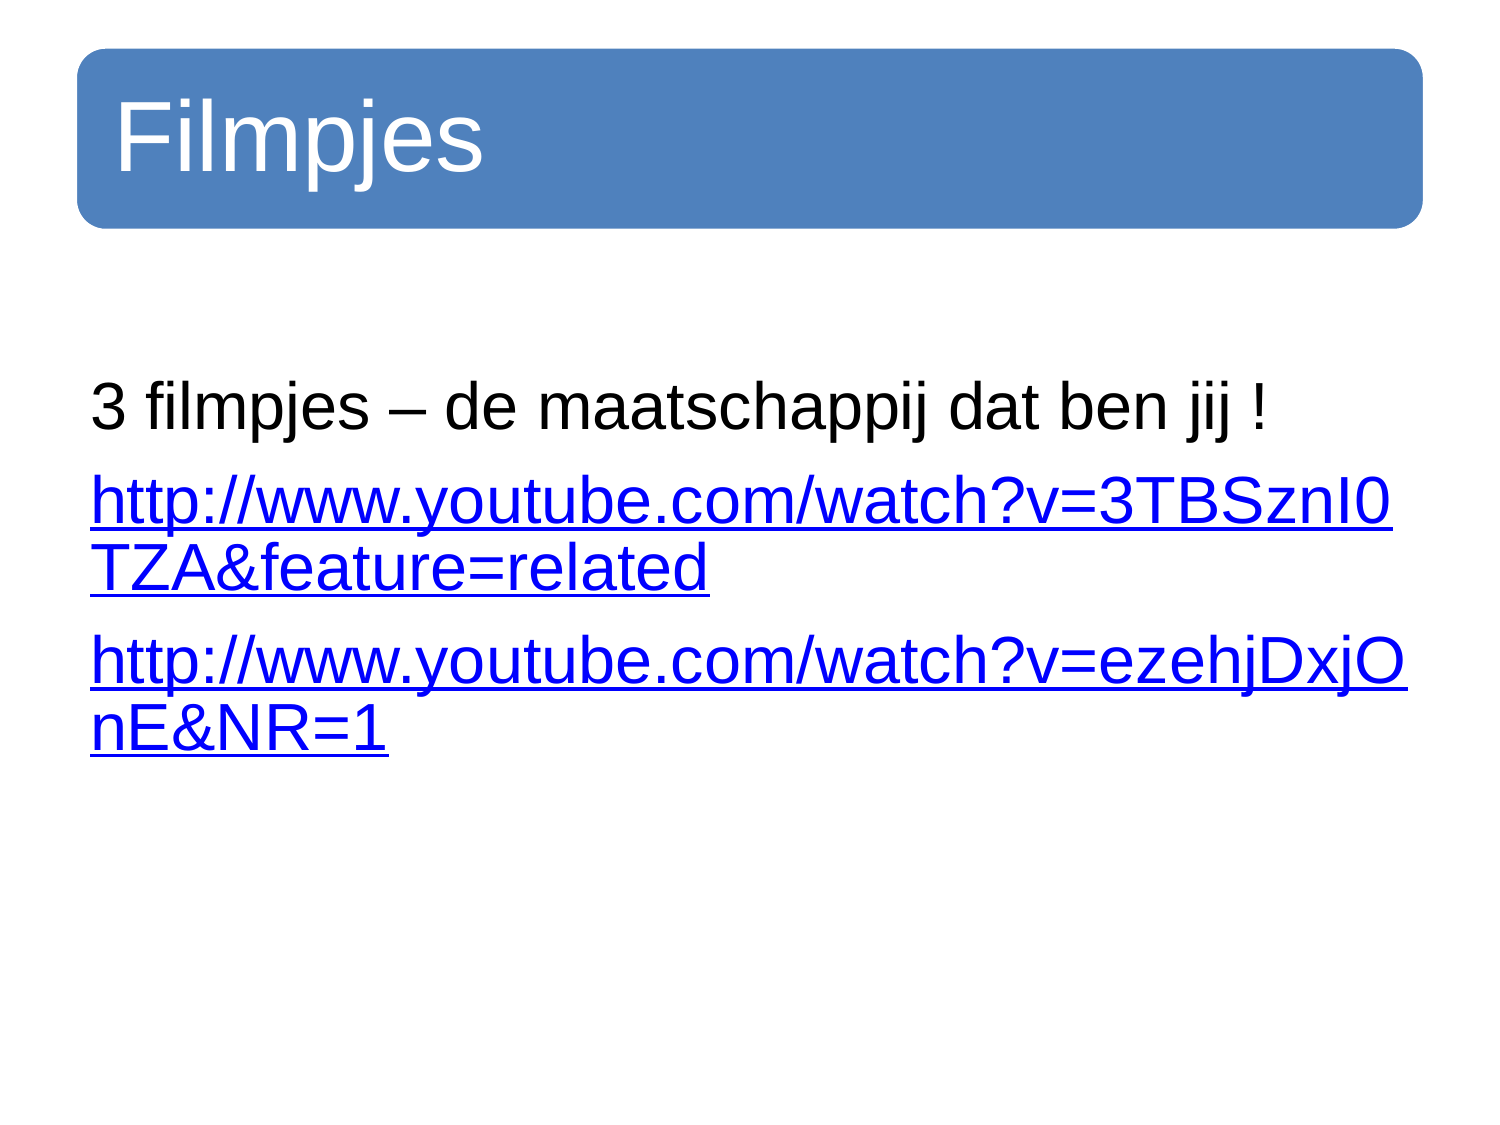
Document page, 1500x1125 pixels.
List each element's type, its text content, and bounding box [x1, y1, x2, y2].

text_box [74, 44, 1426, 233]
text_box [374, 509, 1125, 795]
list 3 filmpjes – de maatschappij dat ben jij ! http://www.youtube.com/watch?v=3TBSznI0TZA&feature=related http://www.youtube.com/watch?v=ezehjDxjOnE&NR=1 [75, 262, 1425, 1005]
